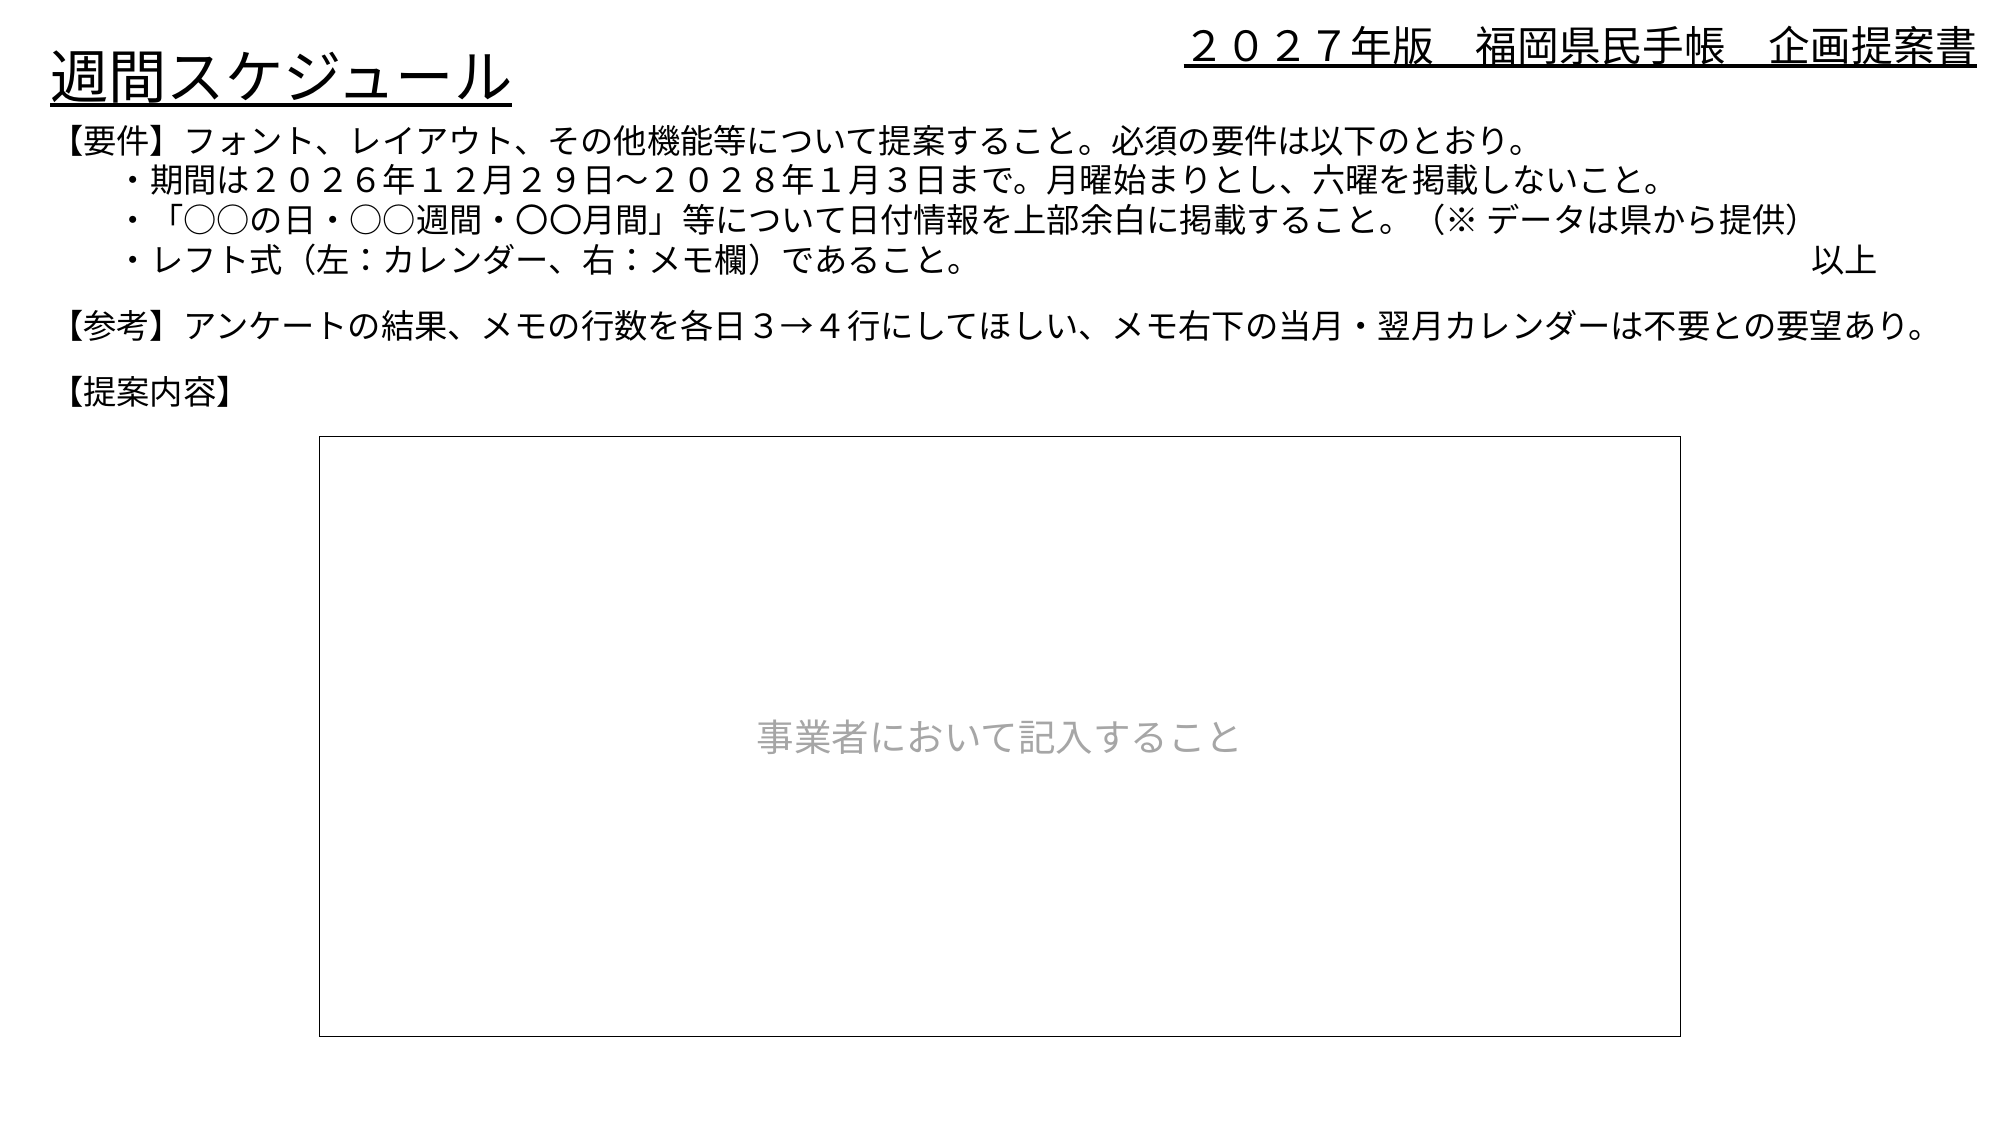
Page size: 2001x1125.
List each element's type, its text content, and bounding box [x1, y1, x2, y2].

text_box 事業者において記入すること [319, 436, 1681, 1037]
text_box 【参考】アンケートの結果、メモの行数を各日３→４行にしてほしい、メモ右下の当月・翌月カレンダーは不要との要望あり。 [35, 282, 1965, 369]
text_box 【要件】フォント、レイアウト、その他機能等について提案すること。必須の要件は以下のとおり。 ・期間は２０２６年１２月２９日～２０２８年１月３日まで。月曜始まりとし、六曜を掲載しないこと。 ・「○○の日・○○週間・〇〇月間」等について日付情報を上部余白に掲載すること。（※ データは県から提供） ・レフト式（左：カレンダー、右：メモ欄）であること。 以上 [35, 369, 1965, 500]
title ２０２７年版 福岡県民手帳 企画提案書 [1168, 0, 2000, 96]
text_box 【提案内容】 [35, 369, 1779, 434]
subtitle 週間スケジュール [35, 47, 1353, 112]
text_box 【要件】フォント、レイアウト、その他機能等について提案すること。必須の要件は以下のとおり。 ・期間は２０２６年１２月２９日～２０２８年１月３日まで。月曜始まりとし、六曜を掲載しないこと。 ・「○○の日・○○週間・〇〇月間」等について日付情報を上部余白に掲載すること。（※ データは県から提供） ・レフト式（左：カレンダー、右：メモ欄）であること。 以上 [35, 112, 1965, 282]
